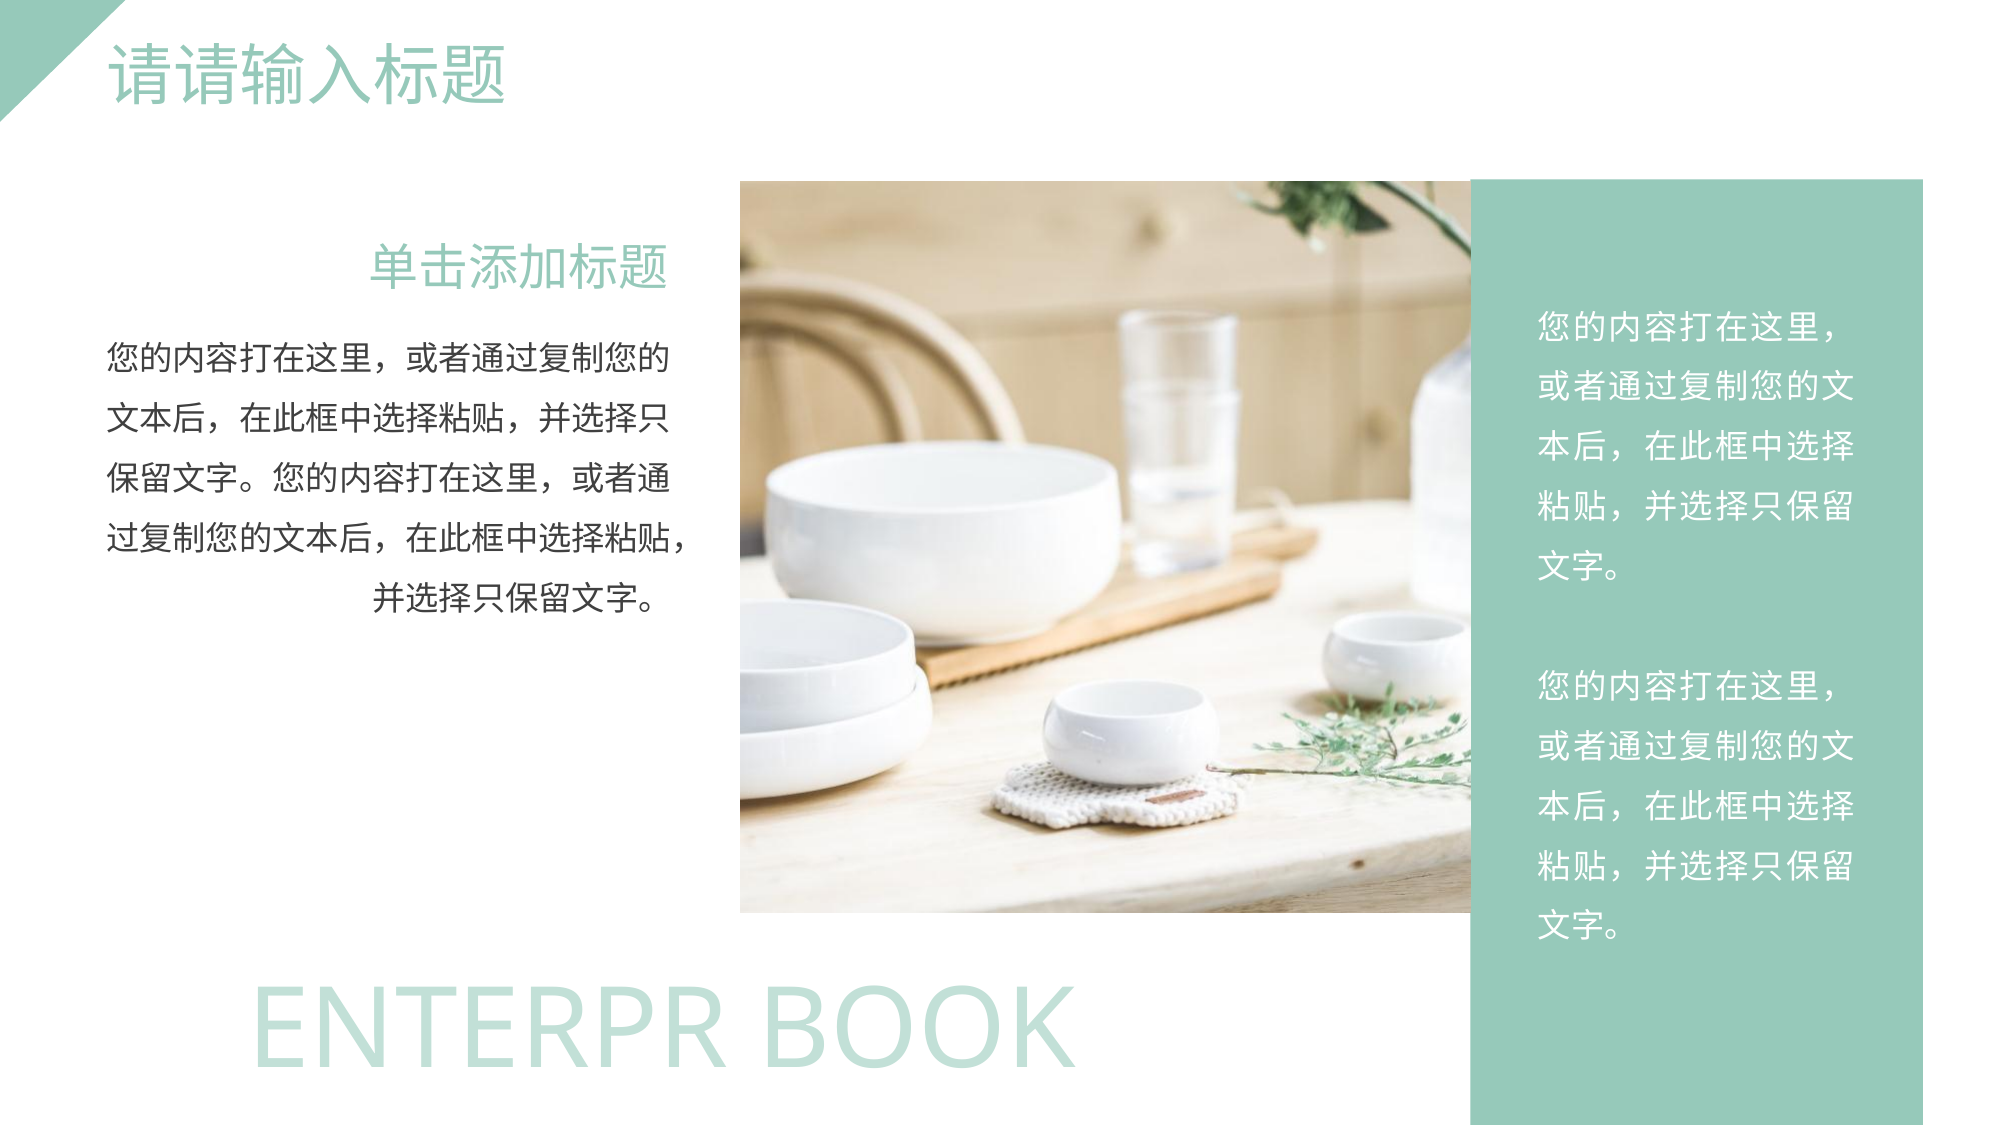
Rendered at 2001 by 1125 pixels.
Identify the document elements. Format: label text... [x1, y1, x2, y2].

text_box 单击添加标题 [368, 234, 706, 296]
picture [740, 181, 1471, 913]
text_box 您的内容打在这里，或者通过复制您的文本后，在此框中选择粘贴，并选择只保留文字。您的内容打在这里，或者通过复制您的文本后，在此框中选择粘贴，并选择只保留文字。 [98, 317, 672, 618]
text_box 请请输入标题 [91, 25, 522, 121]
text_box [0, 0, 127, 124]
text_box [1469, 178, 1924, 1125]
text_box 您的内容打在这里，或者通过复制您的文本后，在此框中选择粘贴，并选择只保留文字。 您的内容打在这里，或者通过复制您的文本后，在此框中选择粘贴，并选择只保留文字。 [1537, 285, 1856, 945]
text_box ENTERPR BOOK [232, 947, 1249, 1098]
